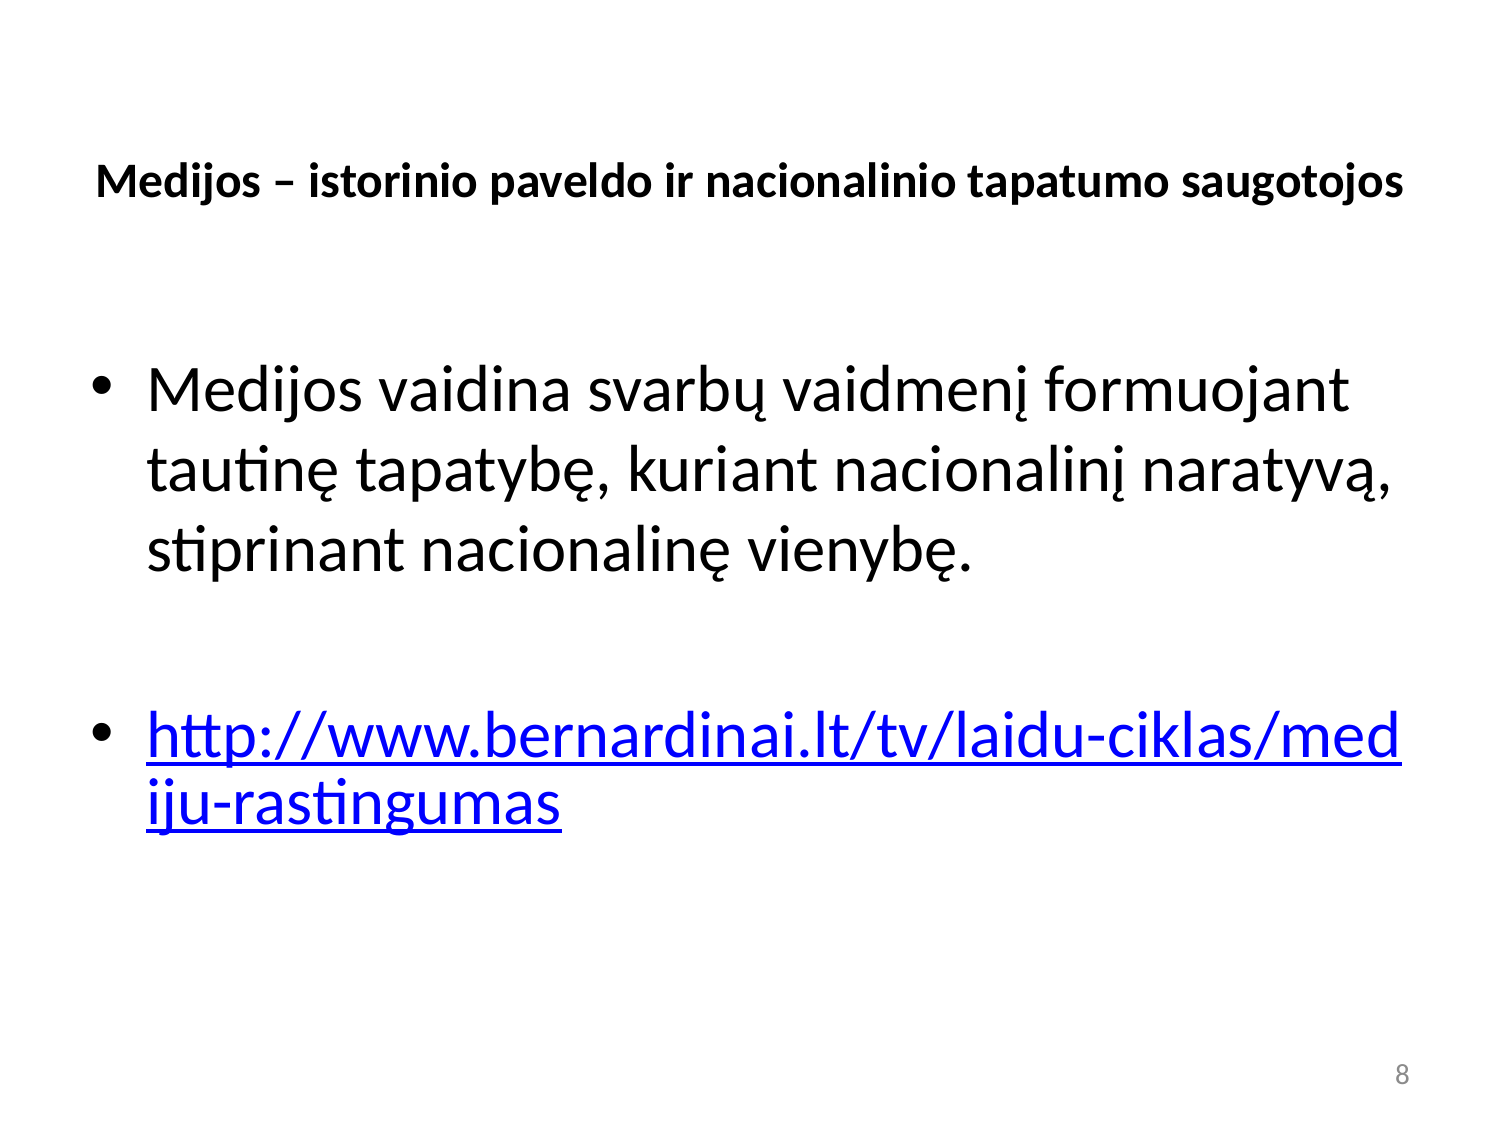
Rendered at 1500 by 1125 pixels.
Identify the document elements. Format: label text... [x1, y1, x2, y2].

slide_number 8 [1074, 1042, 1425, 1103]
title Medijos – istorinio paveldo ir nacionalinio tapatumo saugotojos [75, 113, 1425, 301]
list Medijos vaidina svarbų vaidmenį formuojant tautinę tapatybę, kuriant nacionalinį naratyvą, stiprinant nacionalinę vienybę. http://www.bernardinai.lt/tv/laidu-ciklas/mediju-rastingumas [75, 337, 1425, 1080]
